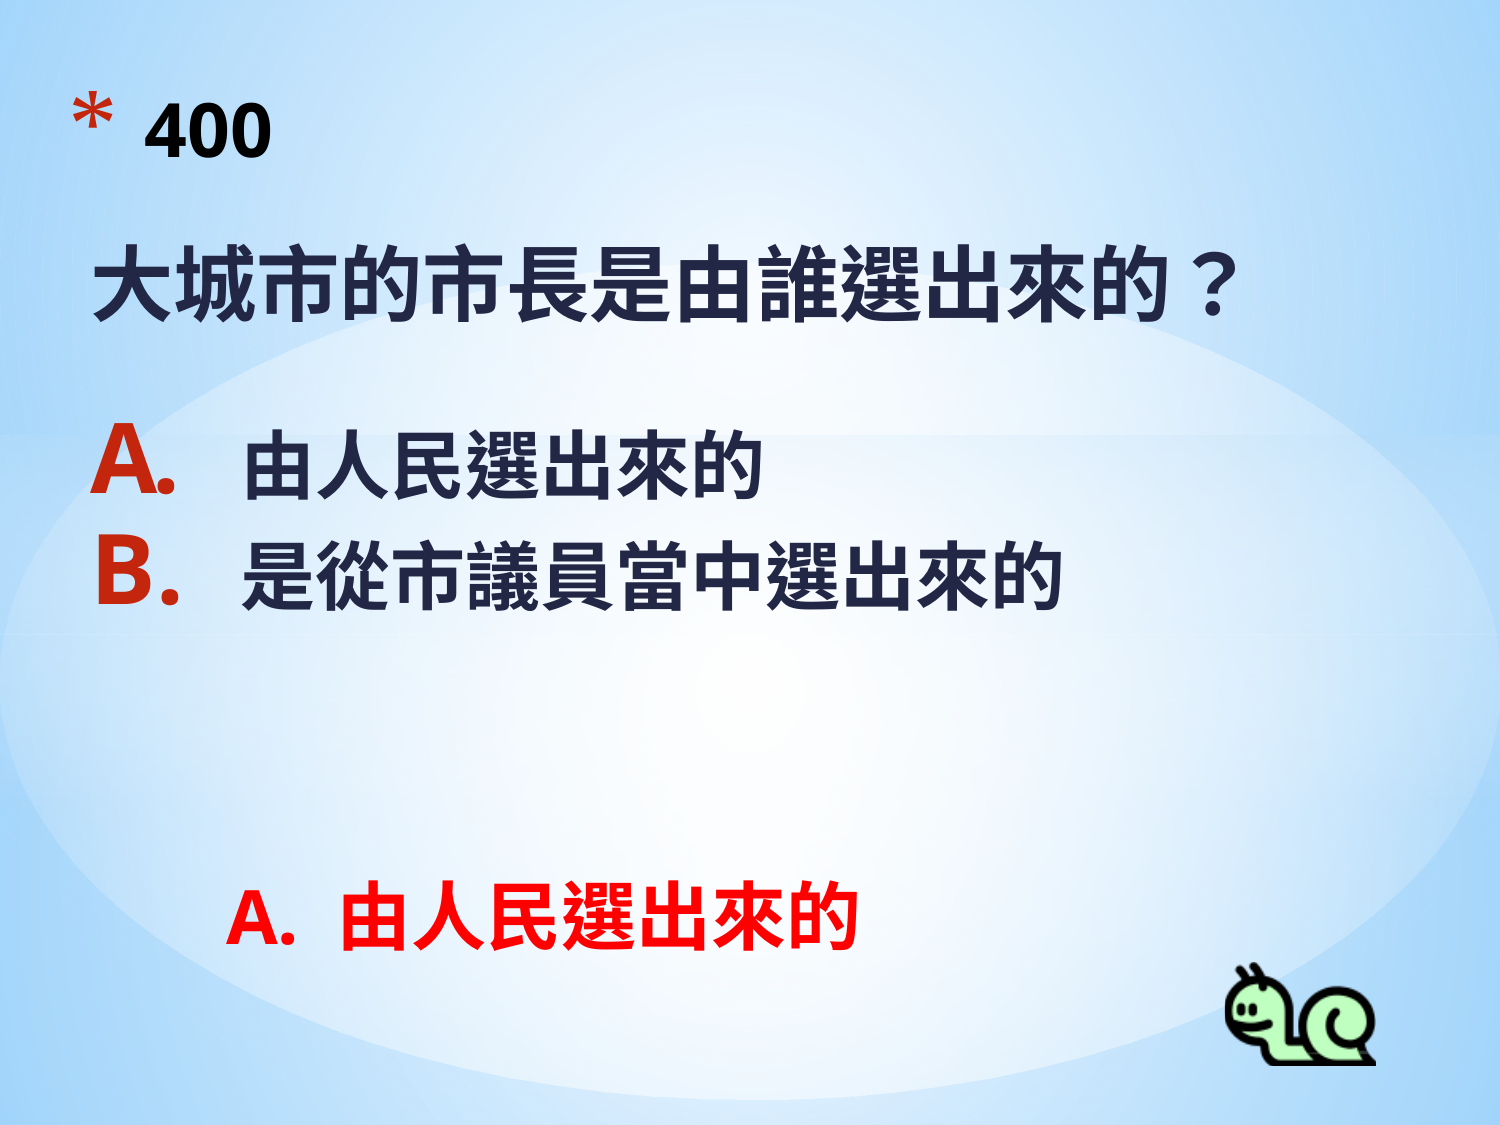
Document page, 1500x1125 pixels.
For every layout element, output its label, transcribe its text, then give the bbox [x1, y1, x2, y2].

picture [1224, 962, 1377, 1067]
title 400 [24, 75, 325, 225]
subtitle 大城市的市長是由誰選出來的？ 由人民選出來的 是從市議員當中選出來的 [75, 224, 1413, 838]
text_box A. 由人民選出來的 [211, 862, 877, 1028]
